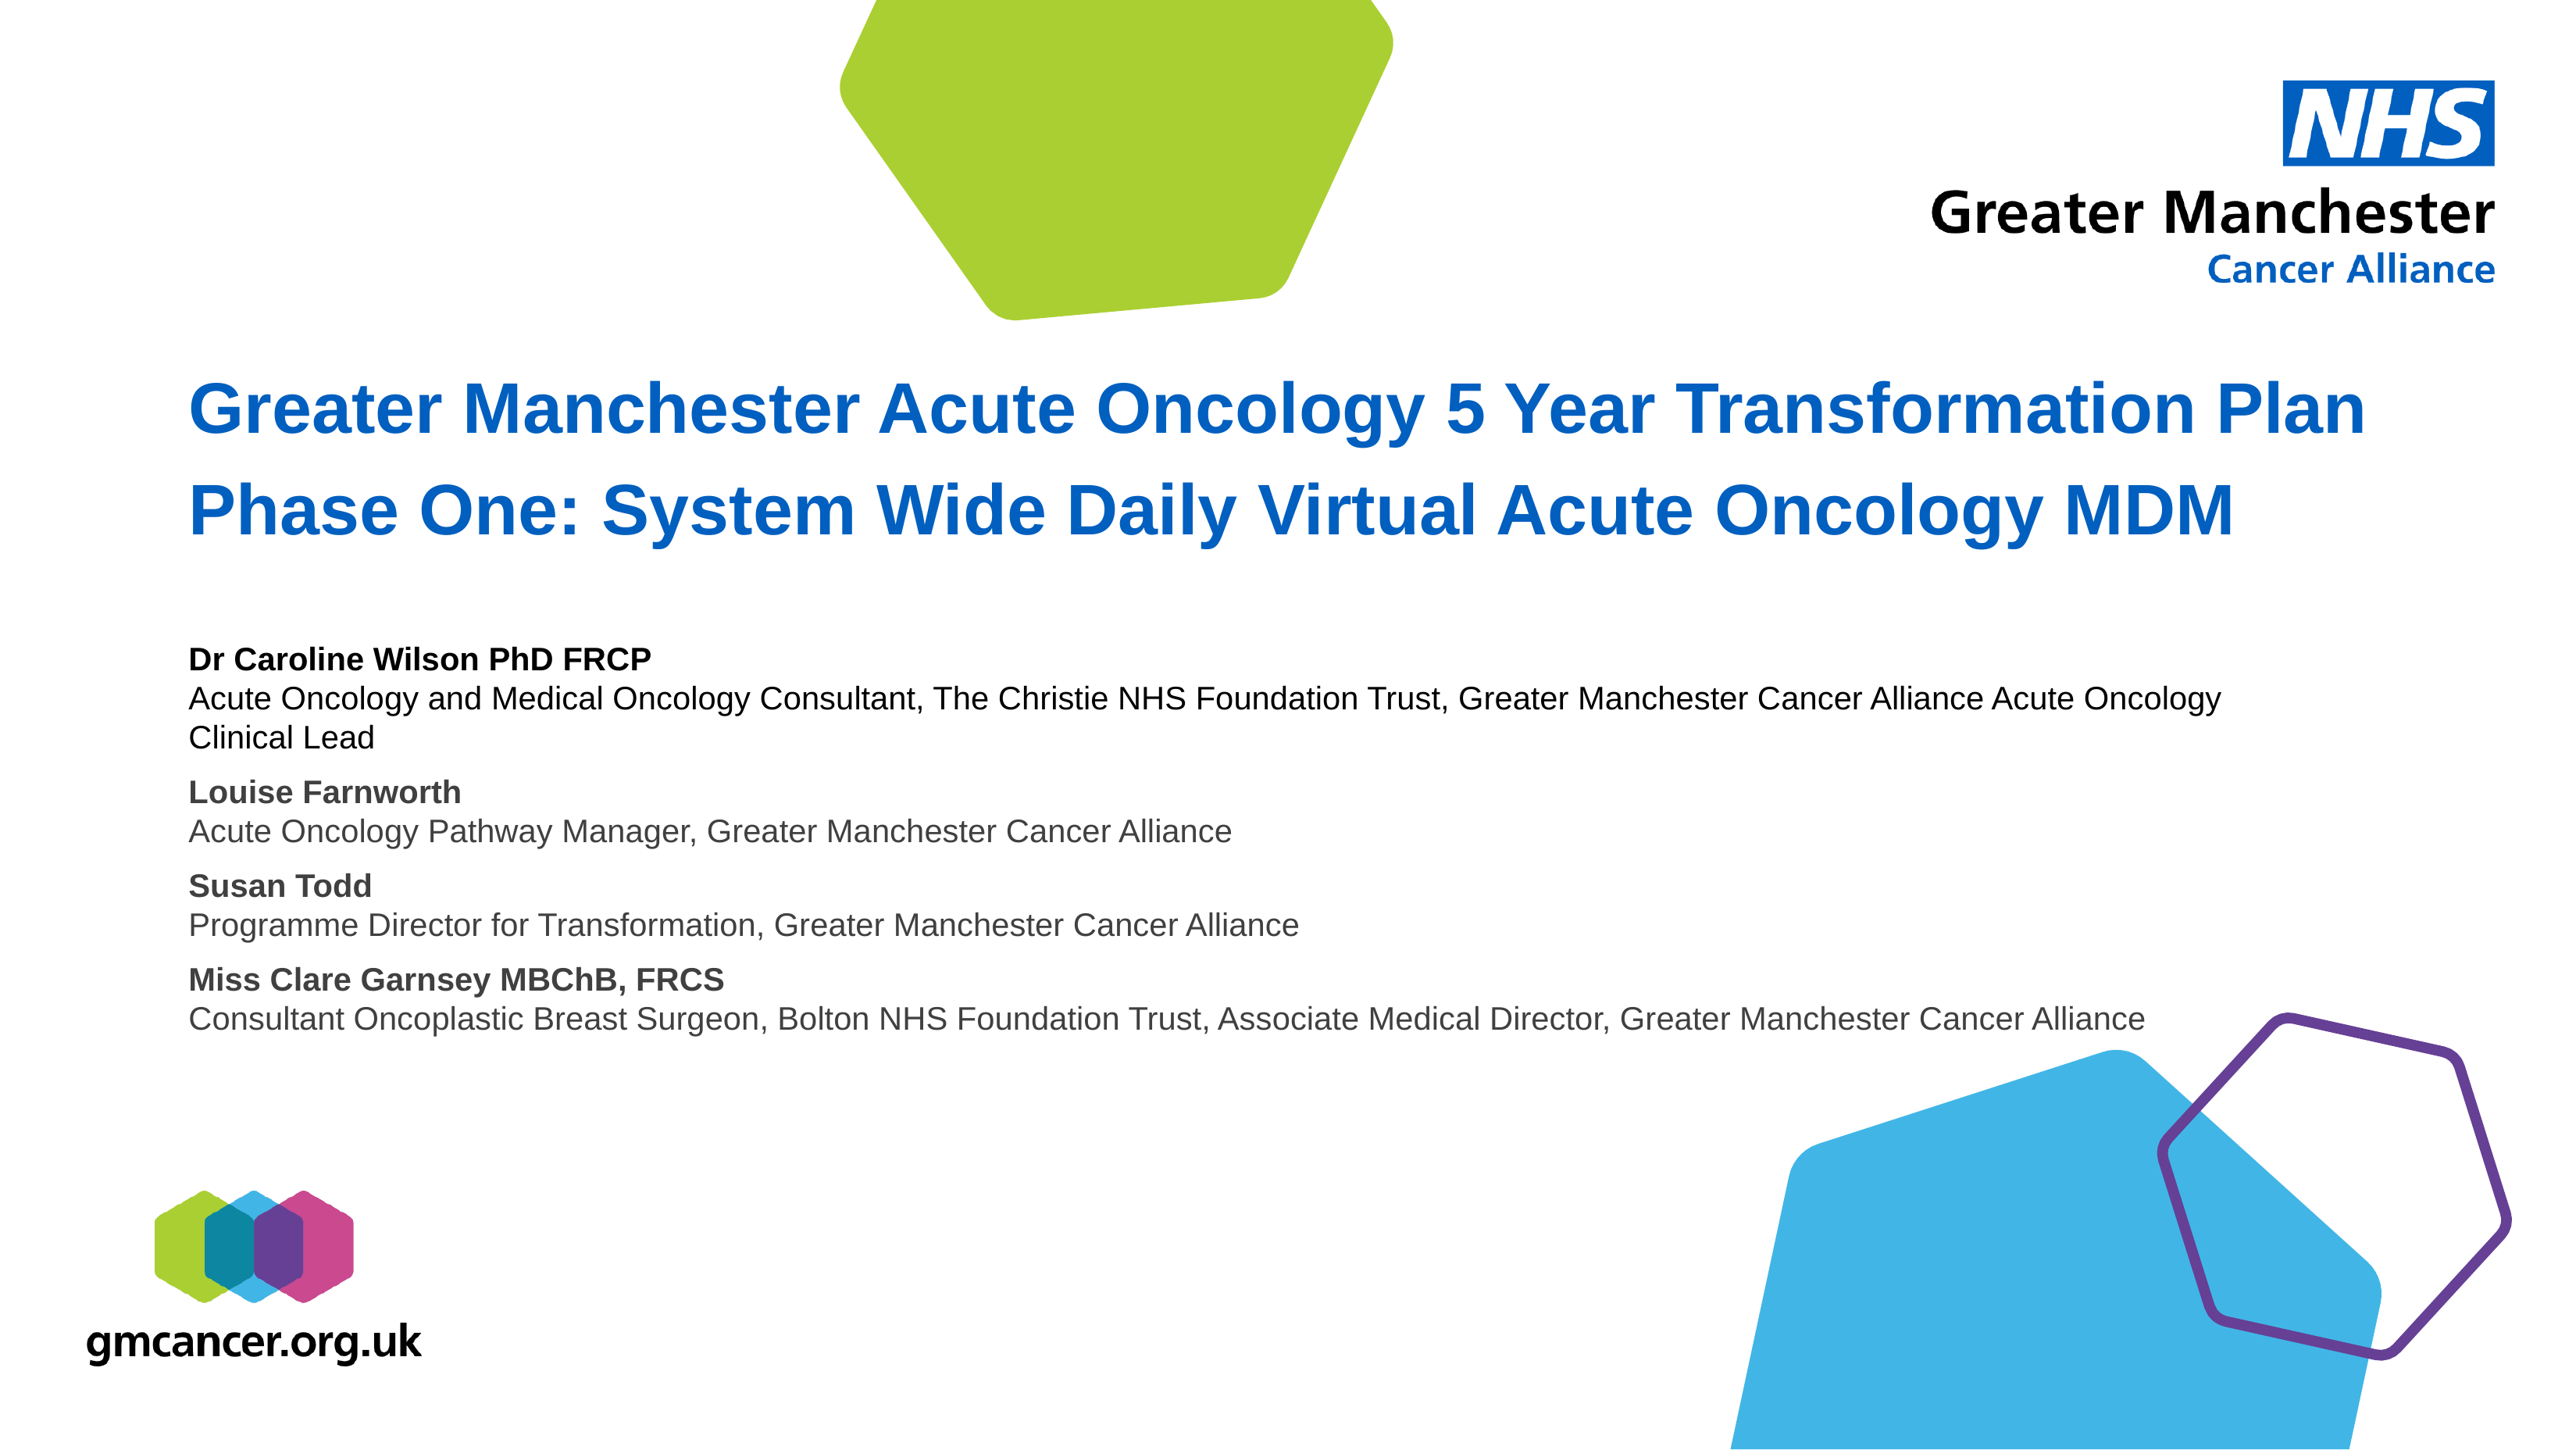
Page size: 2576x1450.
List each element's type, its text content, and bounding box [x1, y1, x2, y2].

picture [85, 1190, 422, 1368]
text_box Dr Caroline Wilson PhD FRCP Acute Oncology and Medical Oncology Consultant, The Christie NHS Foundation Trust, Greater Manchester Cancer Alliance Acute Oncology Clinical Lead Louise Farnworth Acute Oncology Pathway Manager, Greater Manchester Cancer Alliance Susan Todd Programme Director for Transformation, Greater Manchester Cancer Alliance Miss Clare Garnsey MBChB, FRCS Consultant Oncoplastic Breast Surgeon, Bolton NHS Foundation Trust, Associate Medical Director, Greater Manchester Cancer Alliance [177, 632, 2327, 849]
picture [1932, 80, 2495, 283]
list Greater Manchester Acute Oncology 5 Year Transformation Plan Phase One: System Wide Daily Virtual Acute Oncology MDM [177, 355, 2474, 614]
